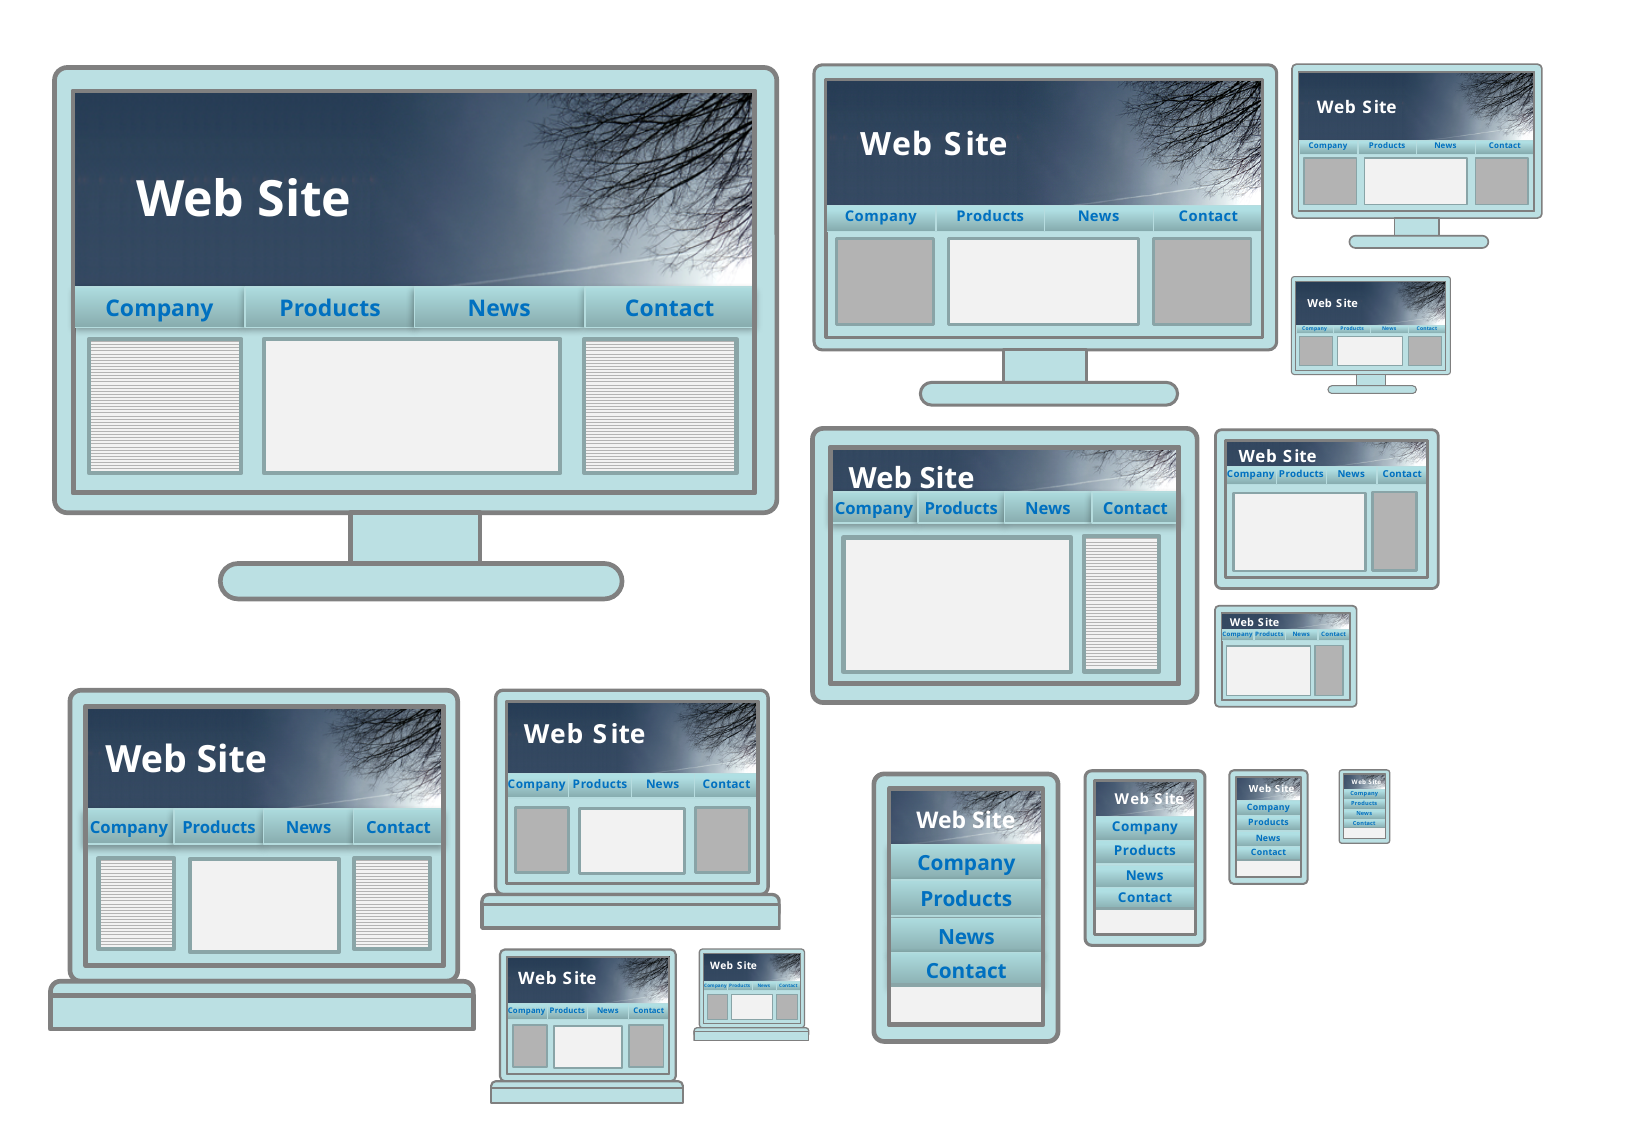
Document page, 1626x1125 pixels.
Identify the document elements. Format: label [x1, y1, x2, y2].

text_box [812, 428, 1198, 703]
picture [1213, 428, 1440, 590]
picture [1083, 768, 1207, 948]
text_box [873, 773, 1059, 1042]
picture [812, 62, 1279, 407]
picture [1290, 62, 1543, 249]
picture [1290, 275, 1452, 395]
picture [1213, 604, 1358, 708]
picture [479, 688, 781, 930]
picture [693, 948, 810, 1042]
text_box [50, 690, 474, 1030]
picture [1228, 768, 1309, 886]
picture [1338, 768, 1391, 845]
picture [489, 948, 685, 1105]
text_box [54, 67, 778, 600]
